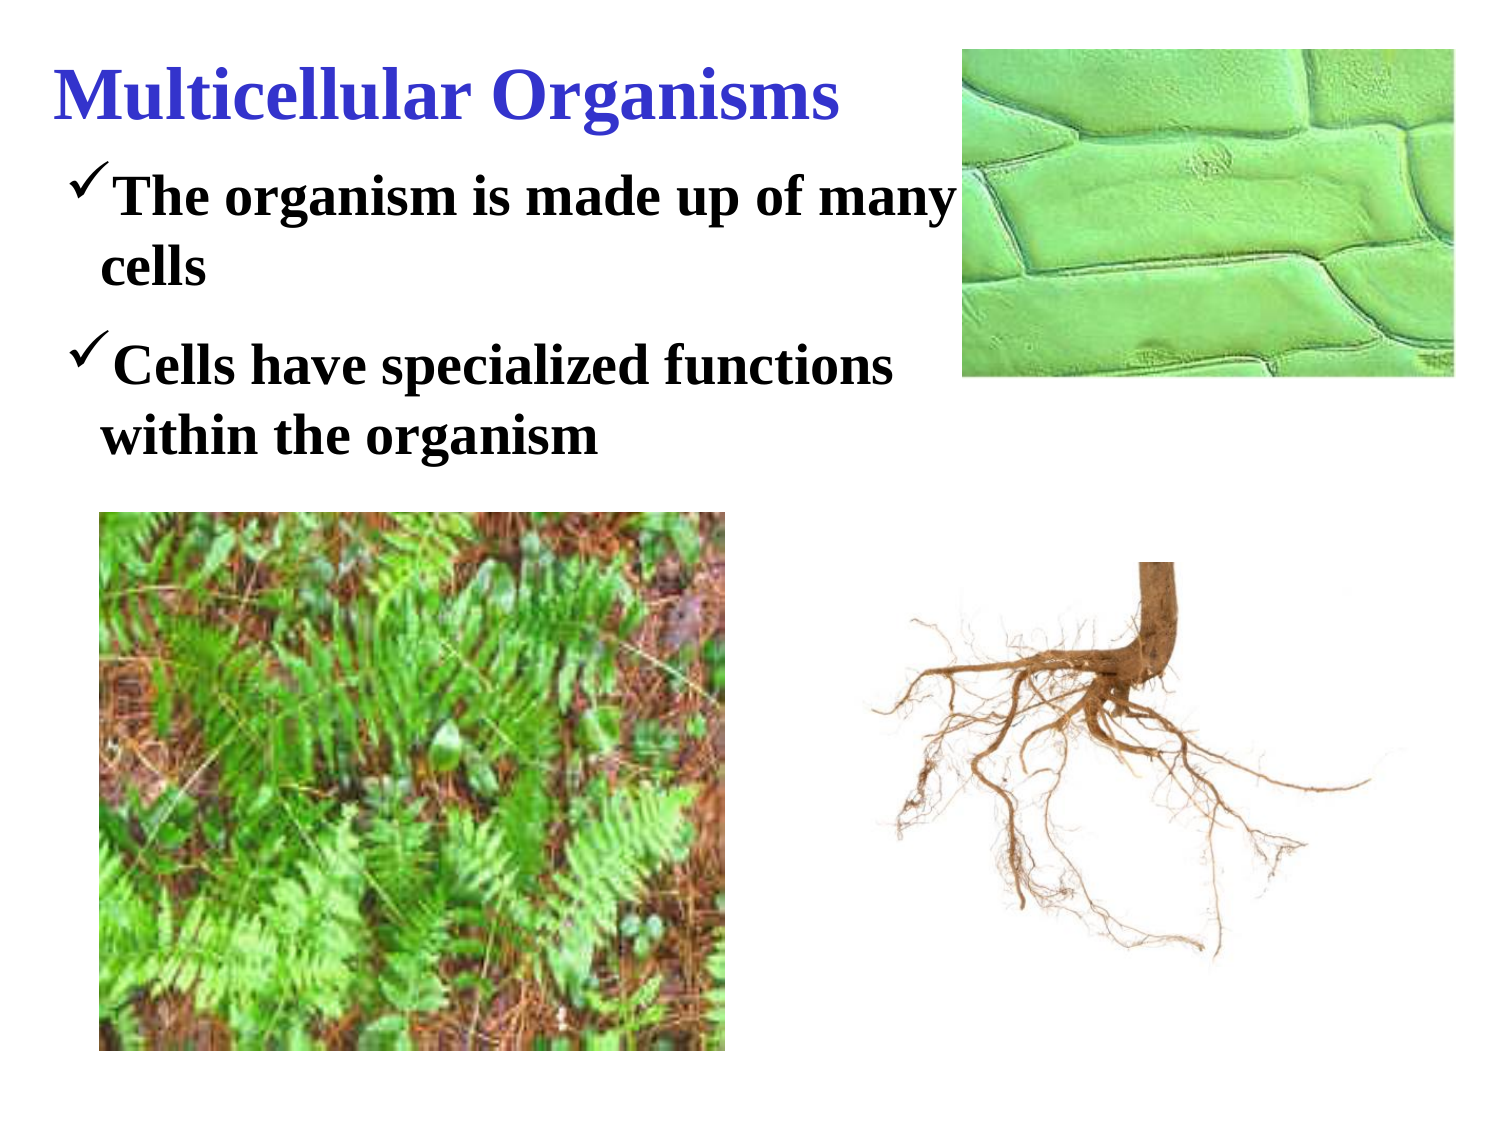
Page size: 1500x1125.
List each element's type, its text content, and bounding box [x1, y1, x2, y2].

text_box Multicellular Organisms [38, 37, 857, 143]
text_box The organism is made up of many cells Cells have specialized functions within the organism [50, 149, 975, 474]
picture [962, 49, 1456, 379]
picture [99, 512, 726, 1051]
picture [812, 562, 1445, 988]
